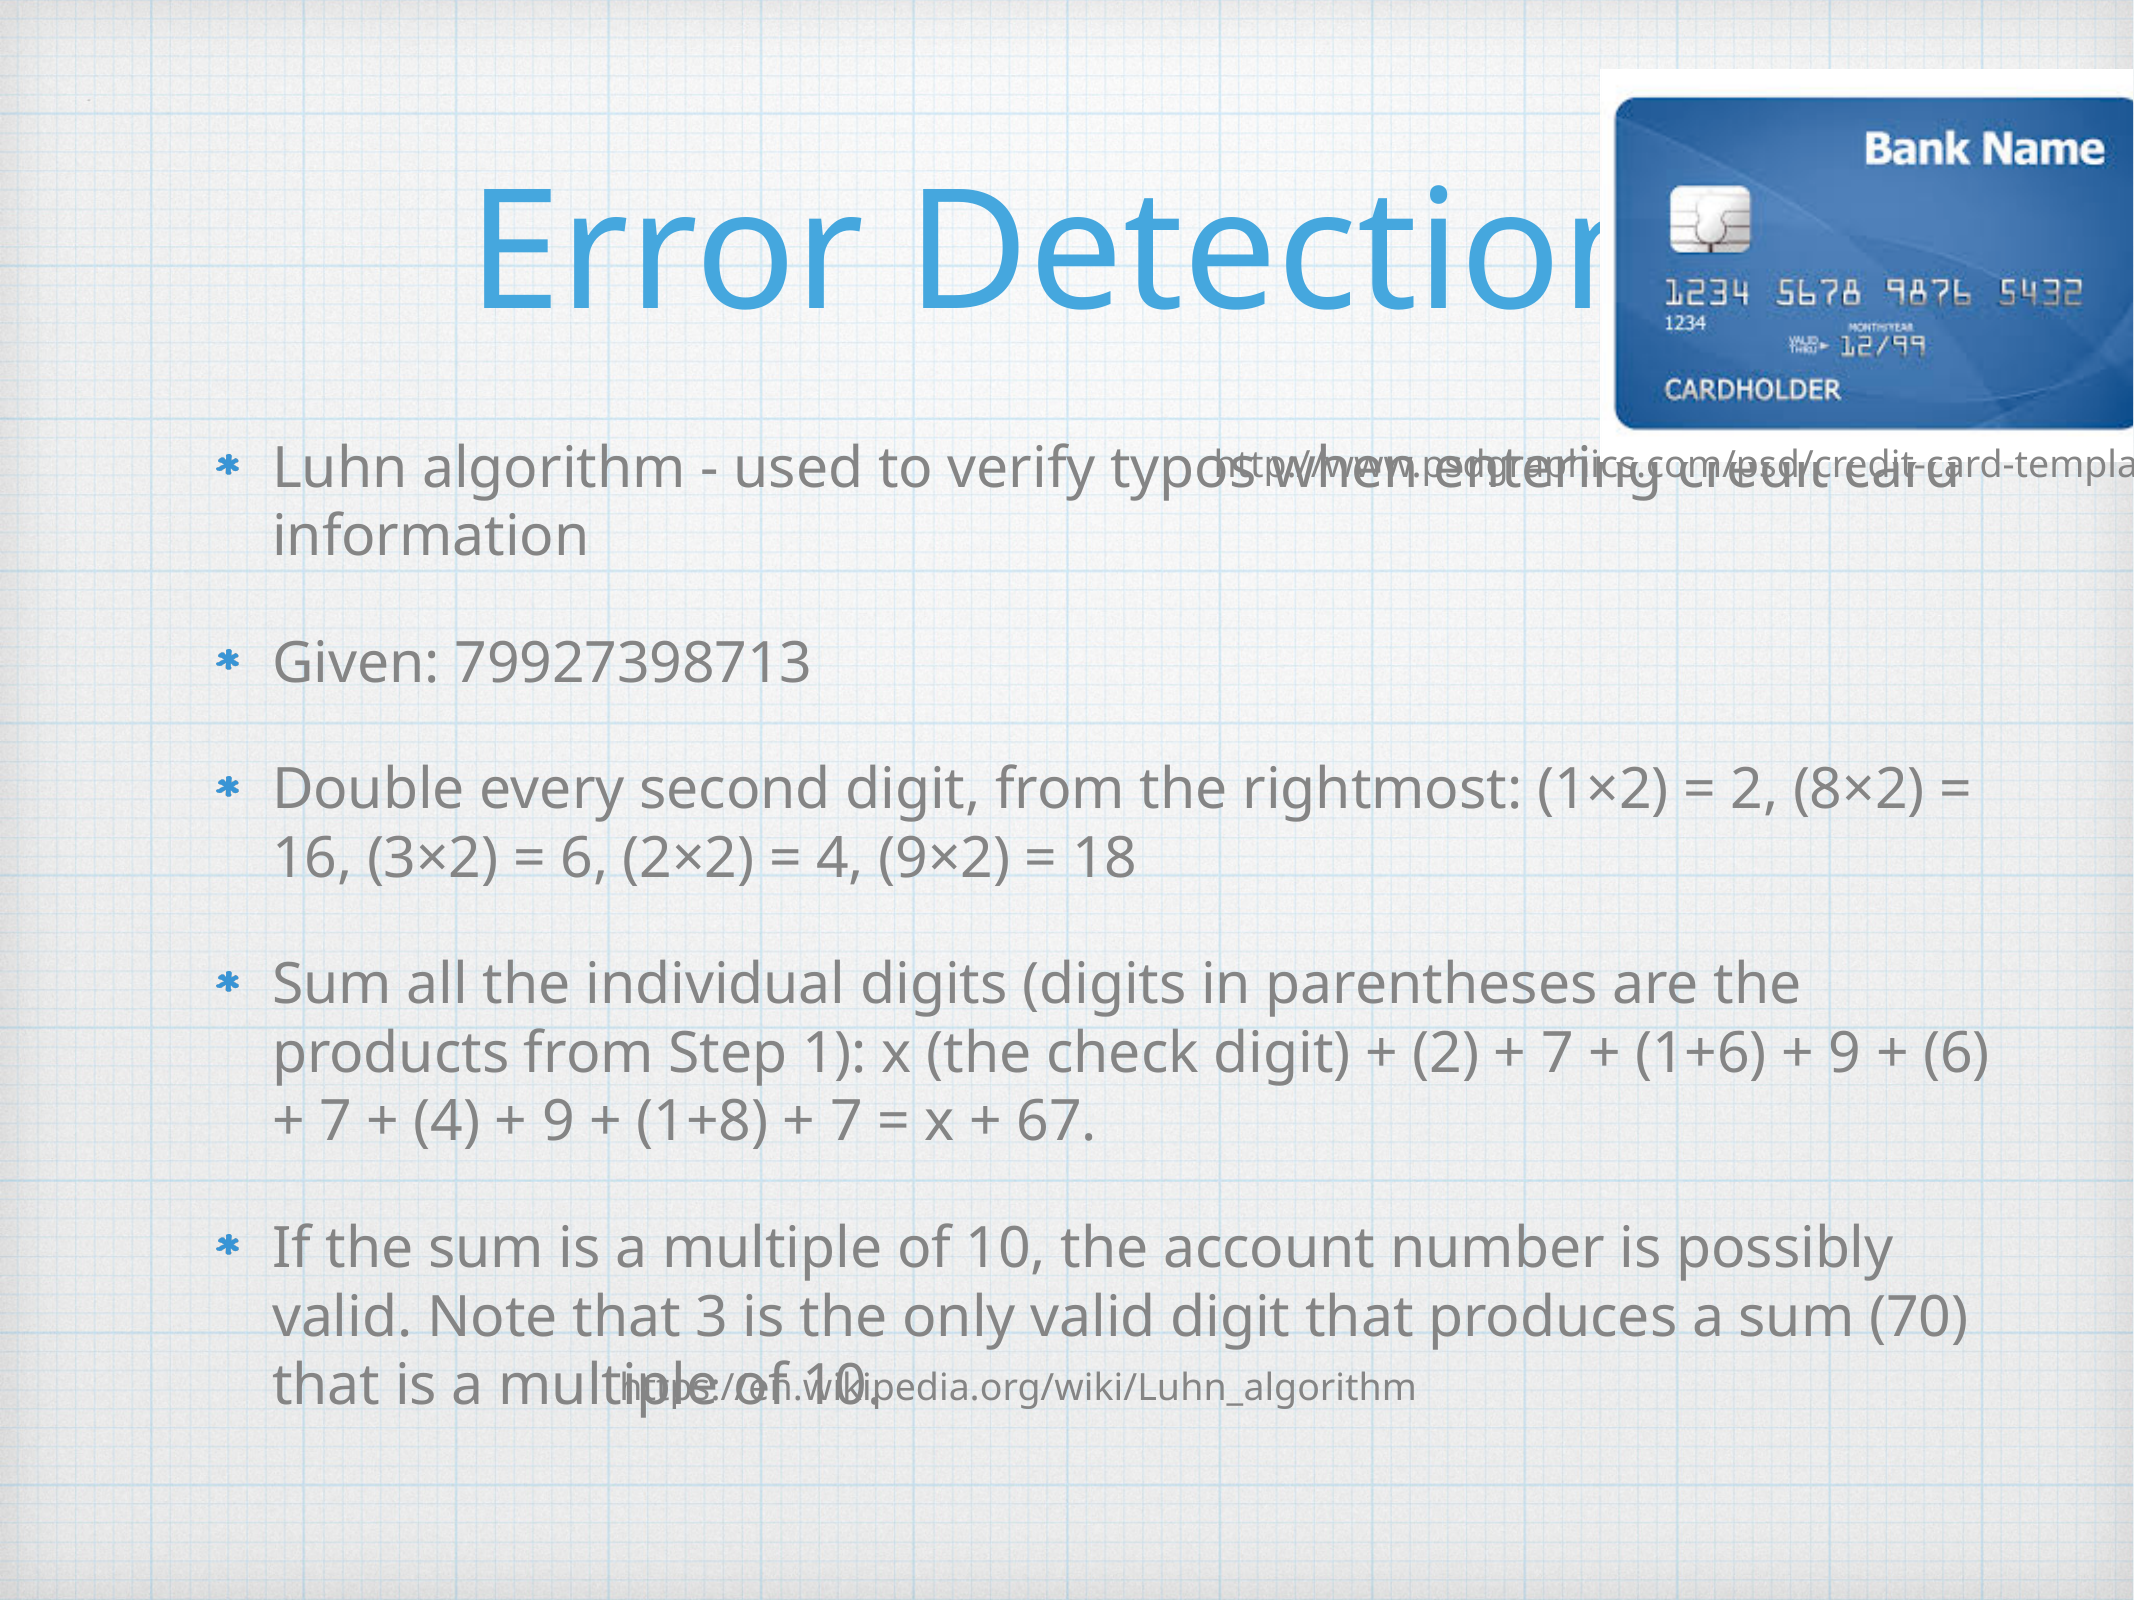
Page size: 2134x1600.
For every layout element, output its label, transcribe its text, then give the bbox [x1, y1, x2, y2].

title Error Detection [207, 41, 1926, 443]
picture [216, 649, 239, 670]
text_box http://www.psdgraphics.com/psd/credit-card-template/ [1205, 431, 2134, 493]
picture [216, 454, 239, 475]
picture [216, 1234, 239, 1255]
picture [0, 0, 2134, 1600]
picture [216, 776, 239, 797]
list Luhn algorithm - used to verify typos when entering credit card information Given: 79927398713 Double every second digit, from the rightmost: (1×2) = 2, (8×2) = 16, (3×2) = 6, (2×2) = 4, (9×2) = 18 Sum all the individual digits (digits in parentheses are the products from Step 1): x (the check digit) + (2) + 7 + (1+6) + 9 + (6) + 7 + (4) + 9 + (1+8) + 7 = x + 67. If the sum is a multiple of 10, the account number is possibly valid. Note that 3 is the only valid digit that produces a sum (70) that is a multiple of 10. [207, 453, 2044, 1393]
picture [216, 971, 239, 992]
text_box https://en.wikipedia.org/wiki/Luhn_algorithm [610, 1354, 1426, 1416]
